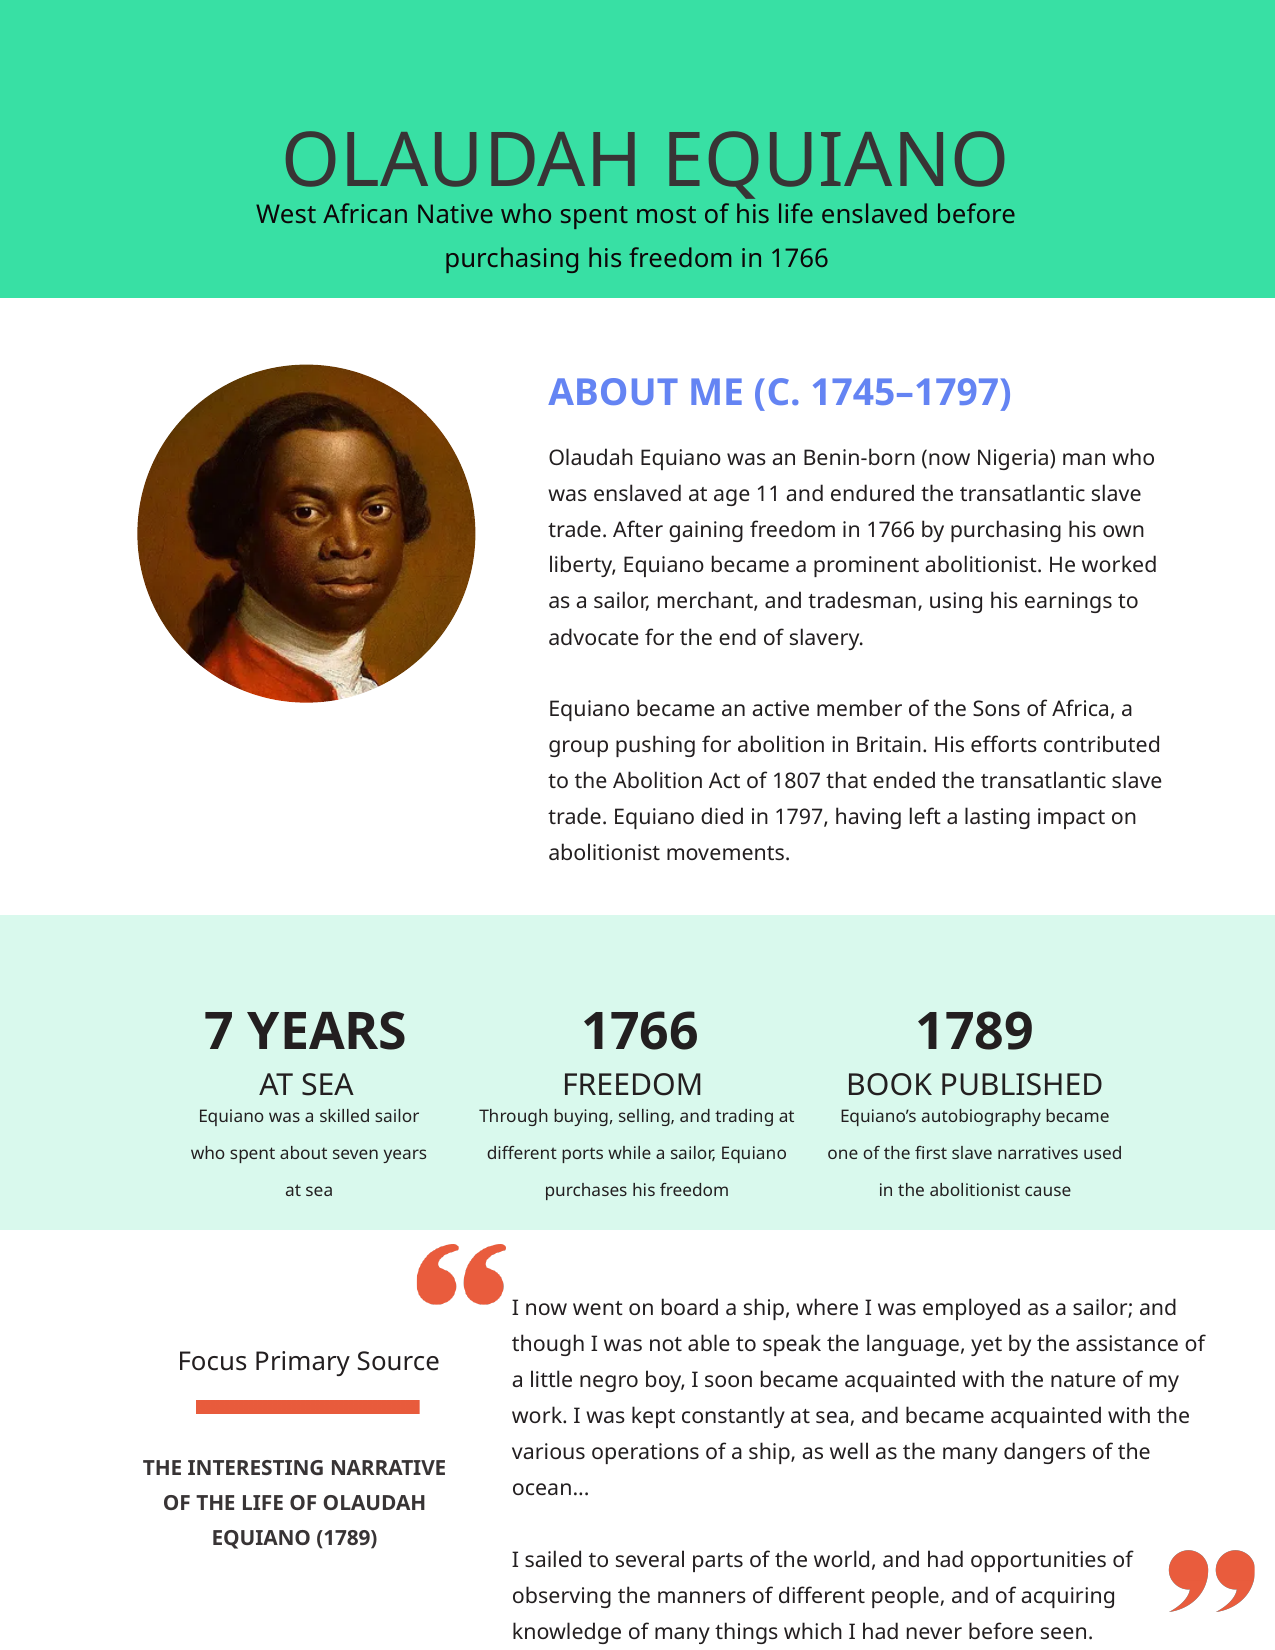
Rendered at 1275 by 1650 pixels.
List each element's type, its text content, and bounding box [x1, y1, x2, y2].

text_box FREEDOM [495, 1037, 771, 1089]
text_box Equiano’s autobiography became one of the first slave narratives used in the abolitionist cause [824, 1089, 1126, 1200]
text_box I now went on board a ship, where I was employed as a sailor; and though I was not able to speak the language, yet by the assistance of a little negro boy, I soon became acquainted with the nature of my work. I was kept constantly at sea, and became acquainted with the various operations of a ship, as well as the many dangers of the ocean... I sailed to several parts of the world, and had opportunities of observing the manners of different people, and of acquiring knowledge of many things which I had never before seen. [511, 1283, 1212, 1644]
text_box OLAUDAH EQUIANO [166, 73, 1126, 202]
text_box Through buying, selling, and trading at different ports while a sailor, Equiano purchases his freedom [472, 1089, 802, 1200]
text_box AT SEA [169, 1037, 444, 1102]
text_box Olaudah Equiano was an Benin-born (now Nigeria) man who was enslaved at age 11 and endured the transatlantic slave trade. After gaining freedom in 1766 by purchasing his own liberty, Equiano became a prominent abolitionist. He worked as a sailor, merchant, and tradesman, using his earnings to advocate for the end of slavery. Equiano became an active member of the Sons of Africa, a group pushing for abolition in Britain. His efforts contributed to the Abolition Act of 1807 that ended the transatlantic slave trade. Equiano died in 1797, having left a lasting impact on abolitionist movements. [548, 433, 1175, 865]
text_box 7 YEARS [161, 972, 452, 1060]
text_box BOOK PUBLISHED [820, 1037, 1130, 1102]
text_box [0, 915, 1275, 1230]
text_box West African Native who spent most of his life enslaved before purchasing his freedom in 1766 [237, 185, 1037, 273]
text_box 1789 [830, 972, 1120, 1037]
text_box [416, 1244, 506, 1305]
text_box [1168, 1550, 1255, 1613]
text_box Focus Primary Source [159, 1332, 459, 1376]
text_box [196, 1400, 420, 1415]
text_box THE INTERESTING NARRATIVE OF THE LIFE OF OLAUDAH EQUIANO (1789) [127, 1444, 462, 1550]
text_box [137, 364, 476, 703]
text_box 1766 [495, 972, 785, 1060]
text_box [0, 0, 1275, 298]
text_box Equiano was a skilled sailor who spent about seven years at sea [185, 1089, 433, 1200]
text_box ABOUT ME (C. 1745–1797) [548, 350, 1175, 413]
